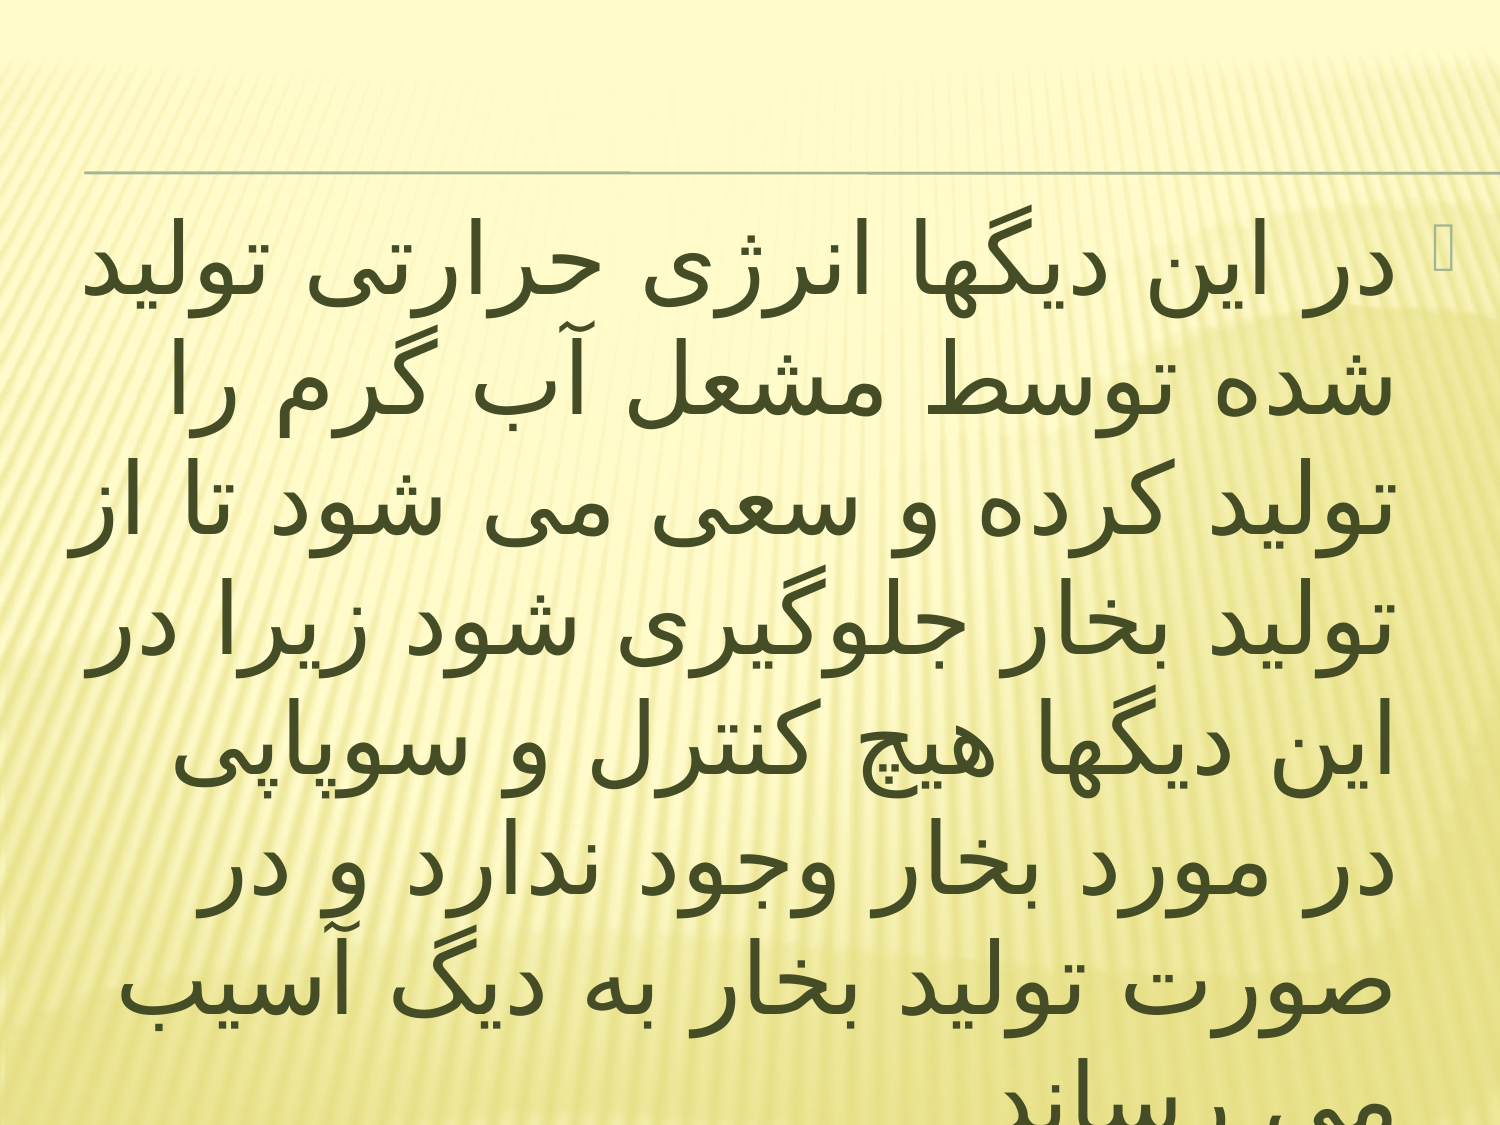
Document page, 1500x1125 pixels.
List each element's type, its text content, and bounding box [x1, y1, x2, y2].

list در این دیگها انرژی حرارتی تولید شده توسط مشعل آب گرم را تولید کرده و سعی می شود تا از تولید بخار جلوگیری شود زیرا در این دیگها هیچ کنترل و سوپاپی در مورد بخار وجود ندارد و در صورت تولید بخار به دیگ آسیب می رساند [46, 187, 1472, 930]
